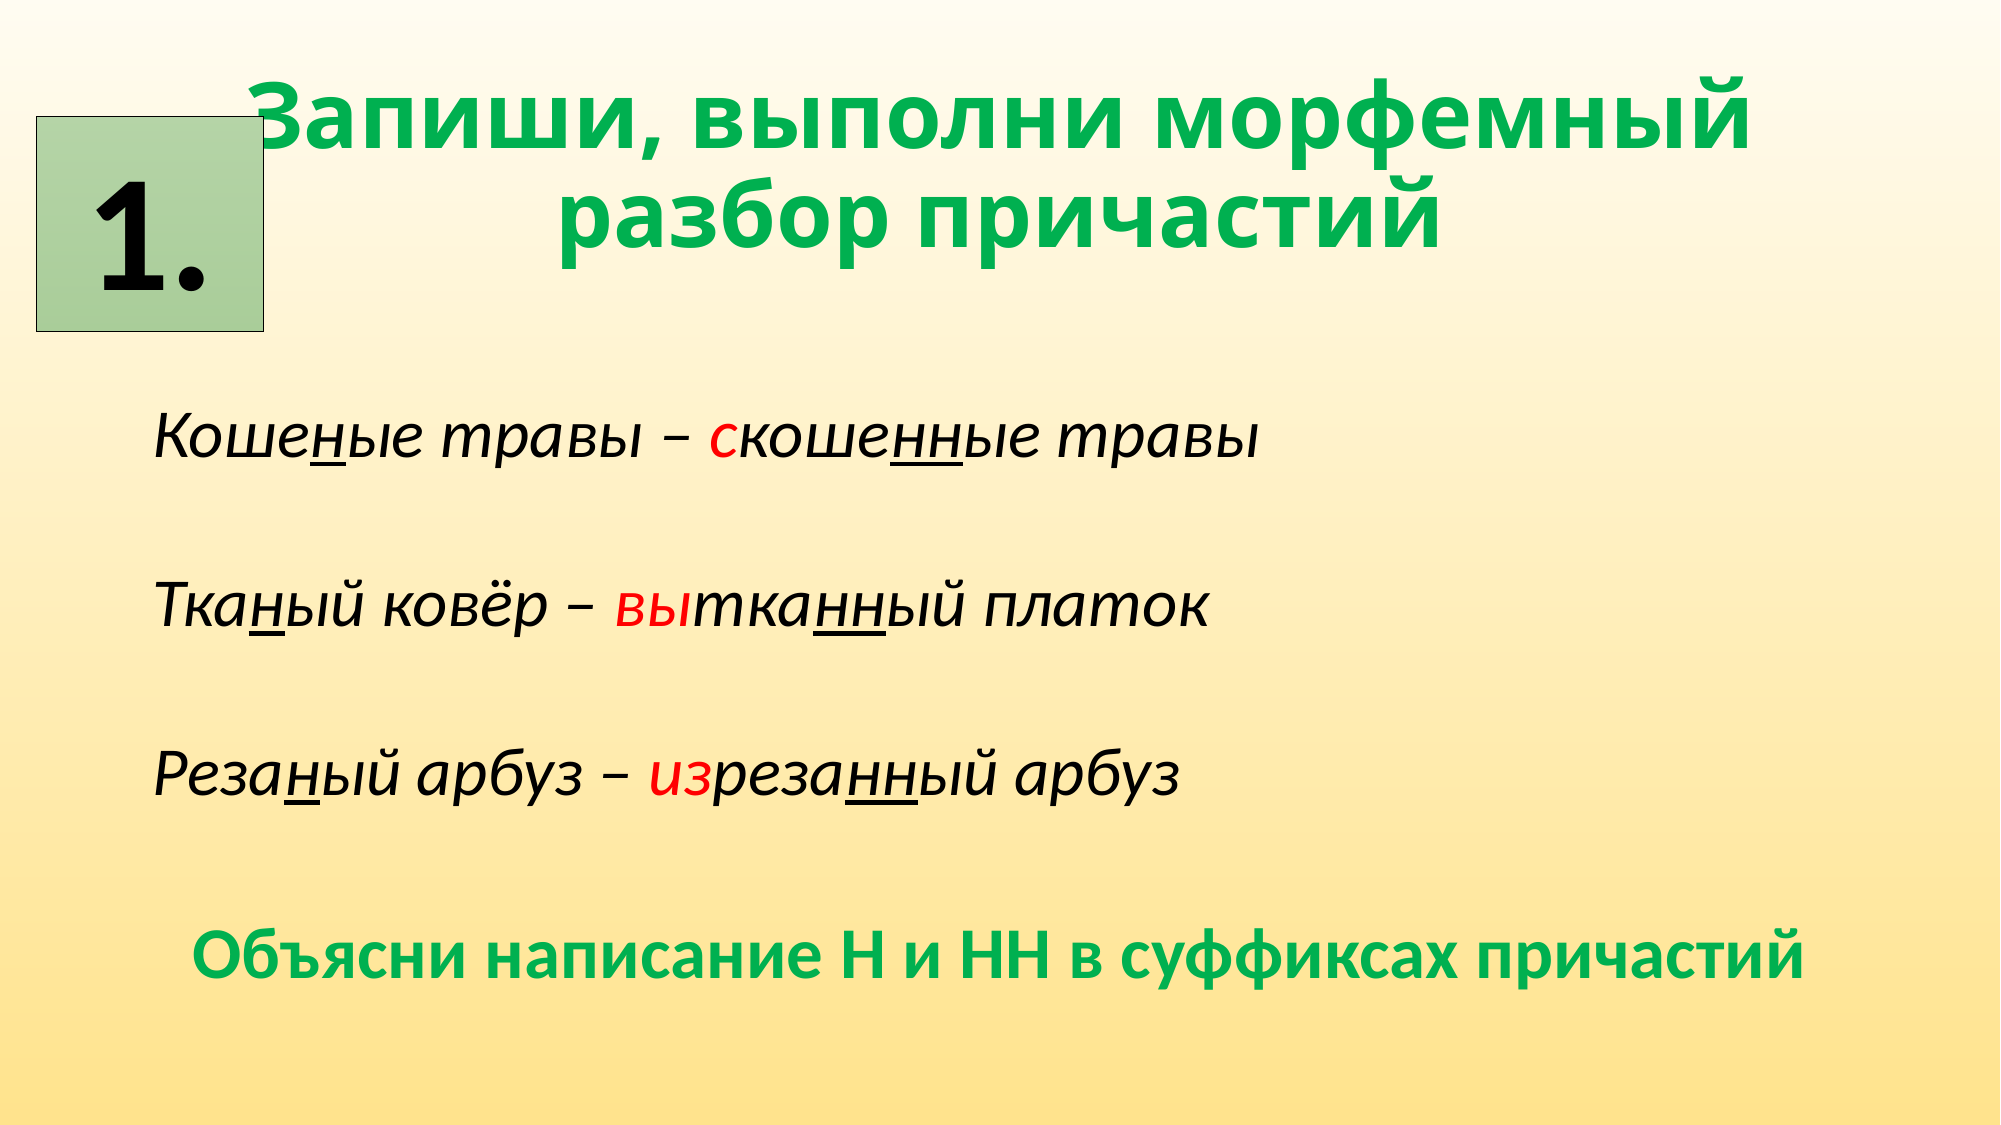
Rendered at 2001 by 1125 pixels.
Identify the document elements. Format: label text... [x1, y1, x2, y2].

list Кошеные травы – скошенные травы Тканый ковёр – вытканный платок Резаный арбуз – изрезанный арбуз Объясни написание Н и НН в суффиксах причастий [137, 390, 1863, 1014]
text_box 1. [36, 116, 264, 332]
title Запиши, выполни морфемный разбор причастий [137, 59, 1863, 278]
